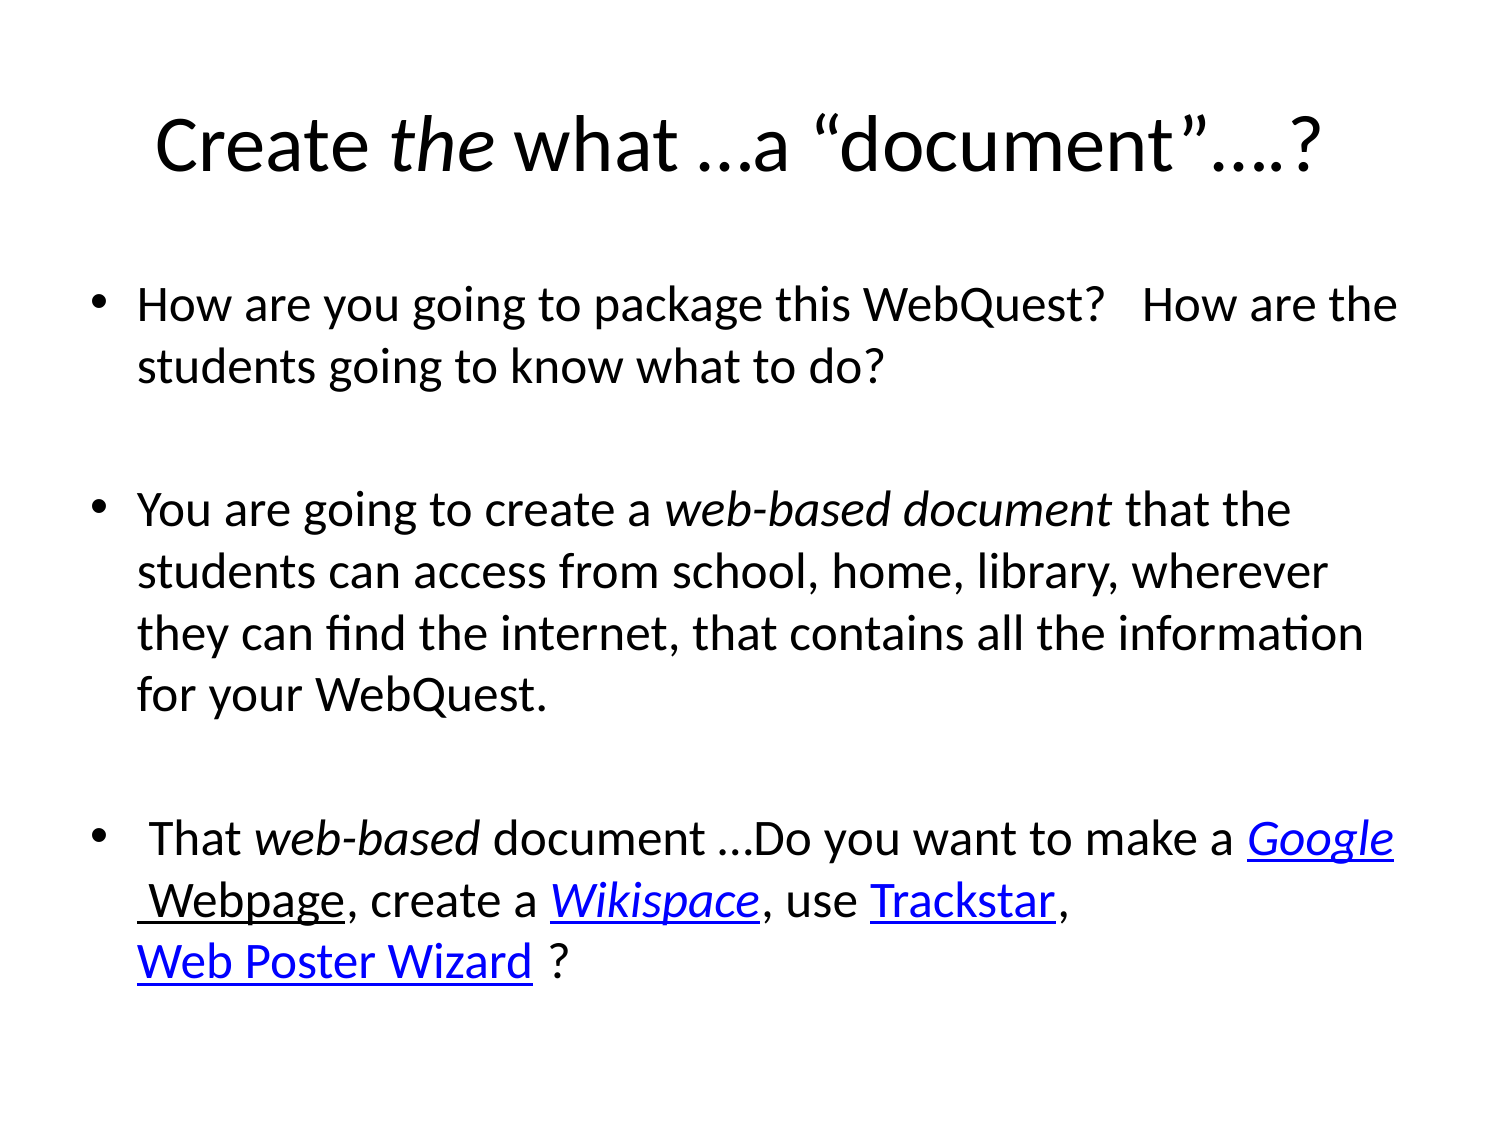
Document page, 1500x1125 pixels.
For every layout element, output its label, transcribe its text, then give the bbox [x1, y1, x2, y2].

list How are you going to package this WebQuest? How are the students going to know what to do? You are going to create a web-based document that the students can access from school, home, library, wherever they can find the internet, that contains all the information for your WebQuest. That web-based document …Do you want to make a Google Webpage, create a Wikispace, use Trackstar, Web Poster Wizard ? [75, 262, 1450, 1005]
title Create the what …a “document”….? [75, 45, 1425, 233]
